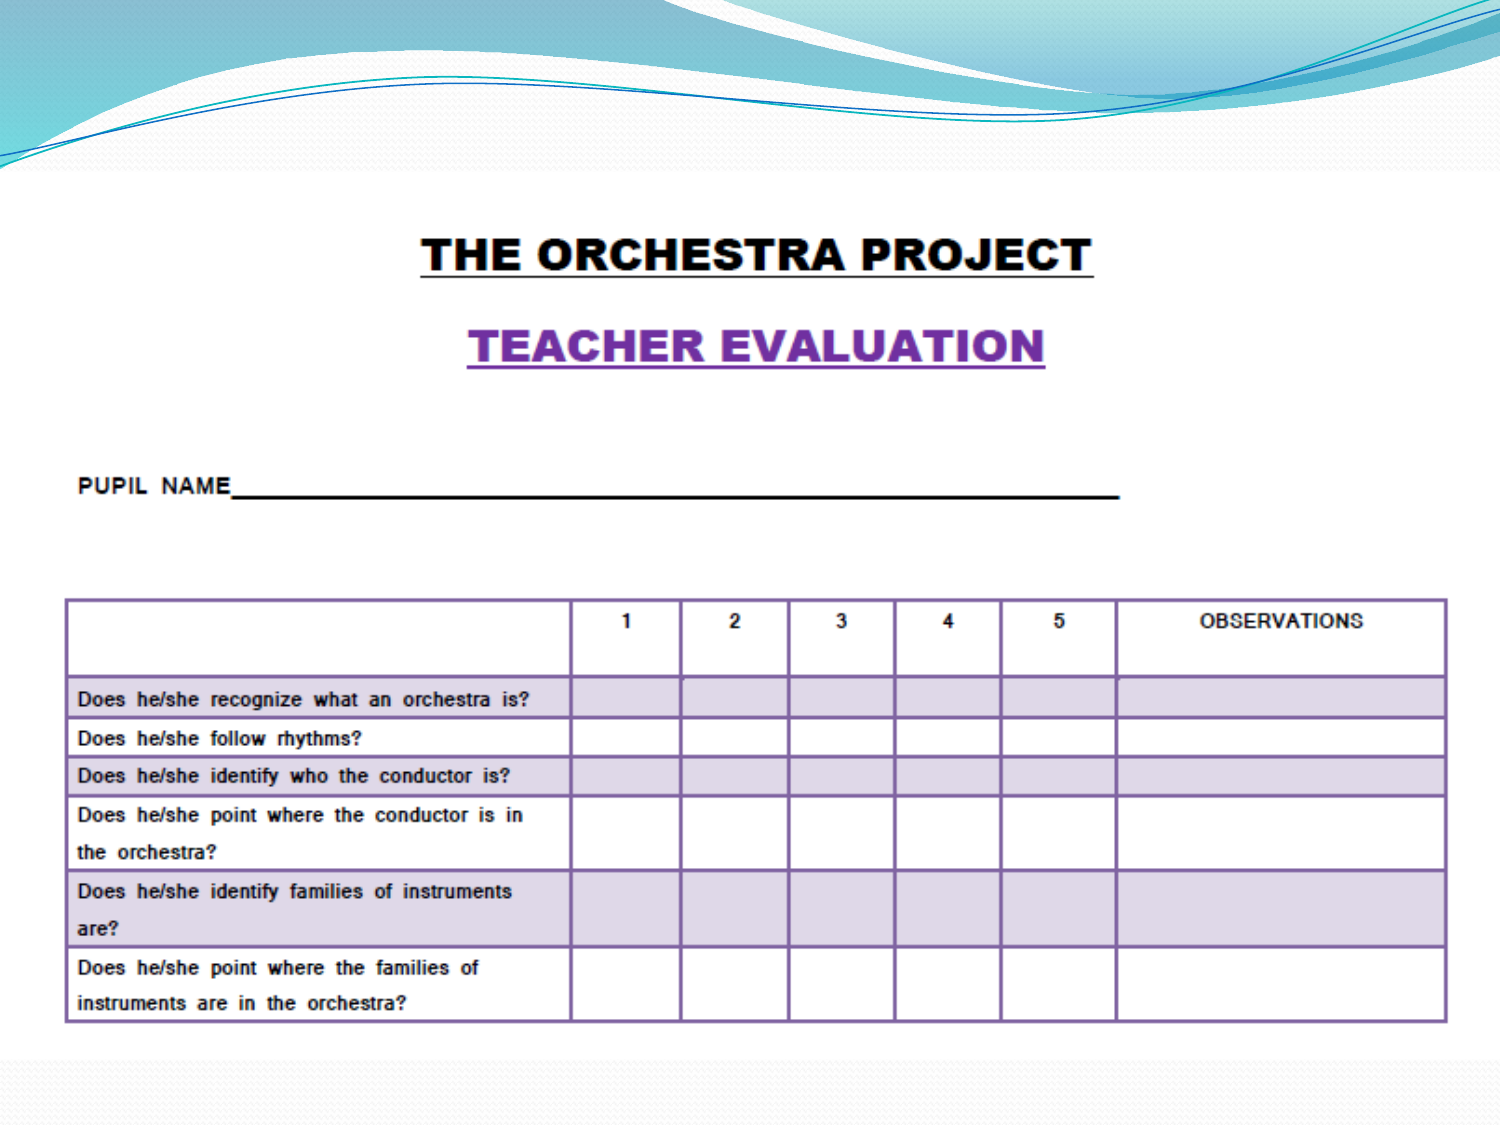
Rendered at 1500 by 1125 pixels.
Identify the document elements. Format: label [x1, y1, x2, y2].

picture [0, 172, 1500, 1059]
